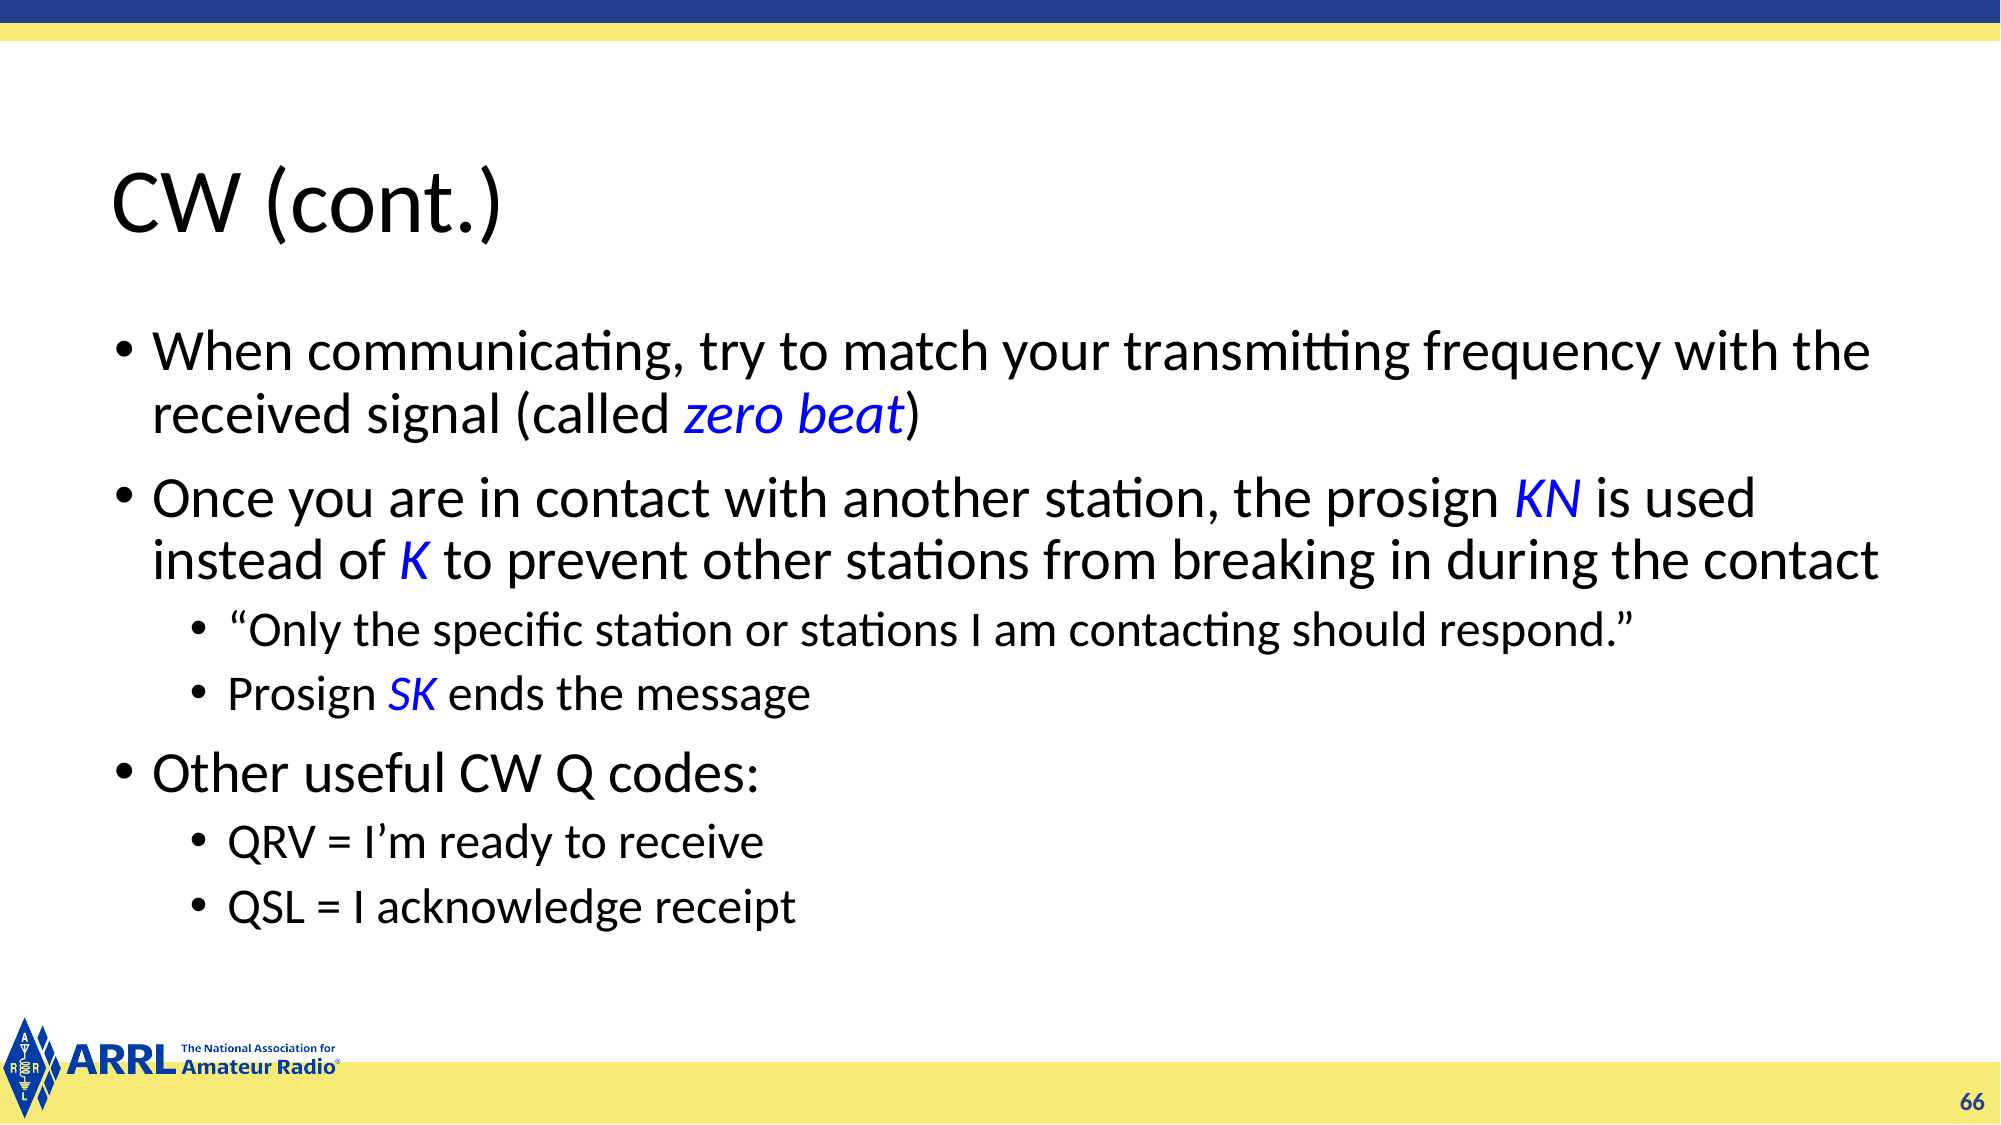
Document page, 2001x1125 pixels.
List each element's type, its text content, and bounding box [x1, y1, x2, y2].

picture [1, 1015, 342, 1121]
list When communicating, try to match your transmitting frequency with the received signal (called zero beat) Once you are in contact with another station, the prosign KN is used instead of K to prevent other stations from breaking in during the contact “Only the specific station or stations I am contacting should respond.” Prosign SK ends the message Other useful CW Q codes: QRV = I’m ready to receive QSL = I acknowledge receipt [99, 312, 1900, 1050]
title CW (cont.) [96, 115, 1897, 291]
